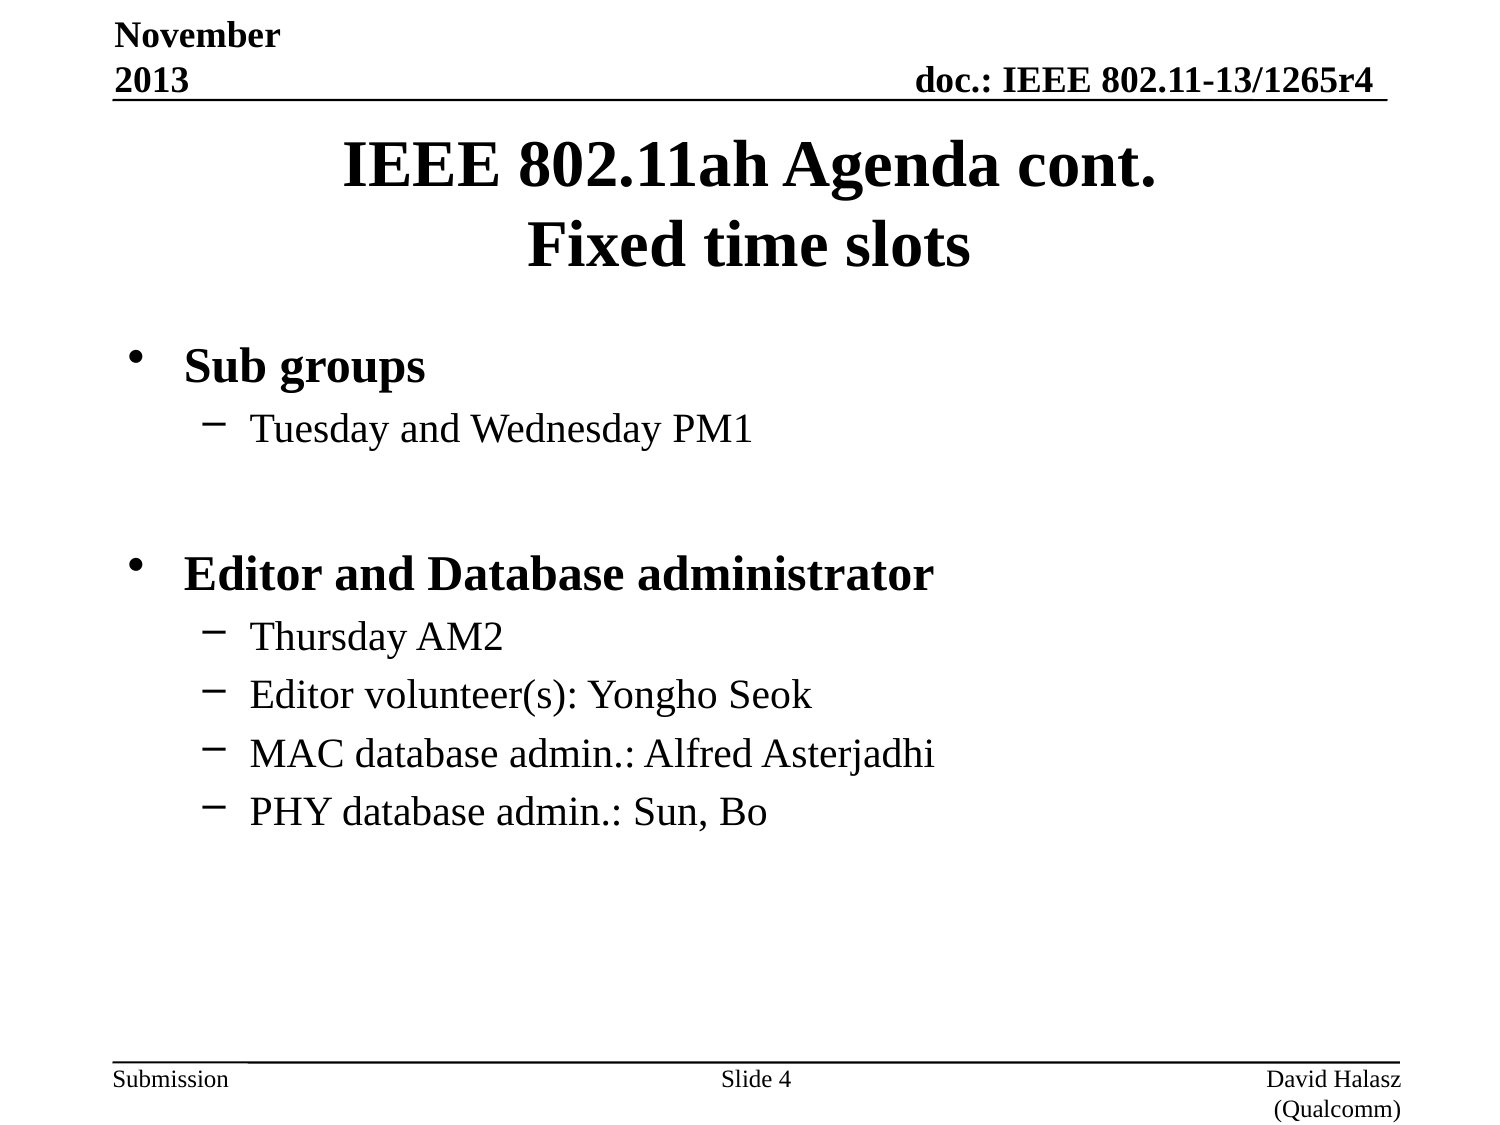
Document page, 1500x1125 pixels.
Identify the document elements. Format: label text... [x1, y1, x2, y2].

slide_number Slide 4 [712, 1061, 800, 1093]
title IEEE 802.11ah Agenda cont. Fixed time slots [112, 112, 1388, 288]
list Sub groups Tuesday and Wednesday PM1 Editor and Database administrator Thursday AM2 Editor volunteer(s): Yongho Seok MAC database admin.: Alfred Asterjadhi PHY database admin.: Sun, Bo [112, 324, 1388, 1001]
footer David Halasz (Qualcomm) [1264, 1061, 1402, 1093]
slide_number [114, 54, 333, 101]
